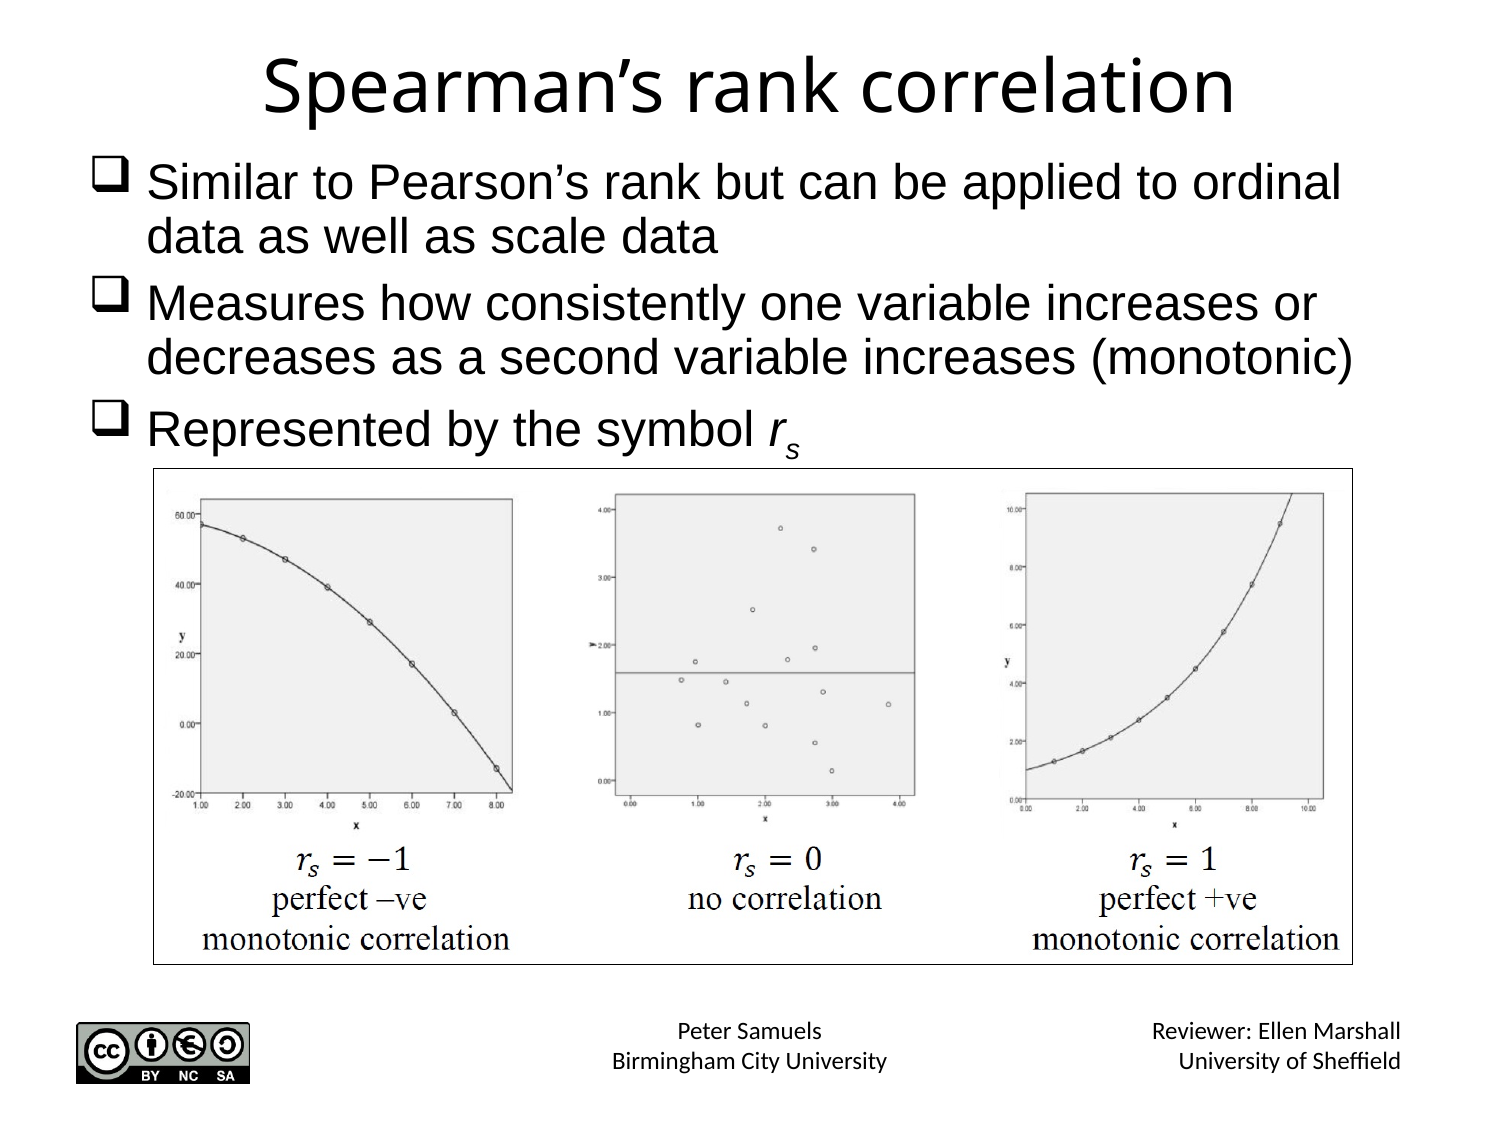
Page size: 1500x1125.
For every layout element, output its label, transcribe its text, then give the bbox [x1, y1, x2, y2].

title Spearman’s rank correlation [53, 30, 1447, 135]
text_box Peter Samuels Birmingham City University [549, 1007, 951, 1083]
list Similar to Pearson’s rank but can be applied to ordinal data as well as scale data Measures how consistently one variable increases or decreases as a second variable increases (monotonic) Represented by the symbol rs [73, 149, 1424, 468]
picture [152, 467, 1353, 965]
text_box Reviewer: Ellen Marshall University of Sheffield [1038, 1007, 1417, 1083]
picture [76, 1022, 251, 1084]
